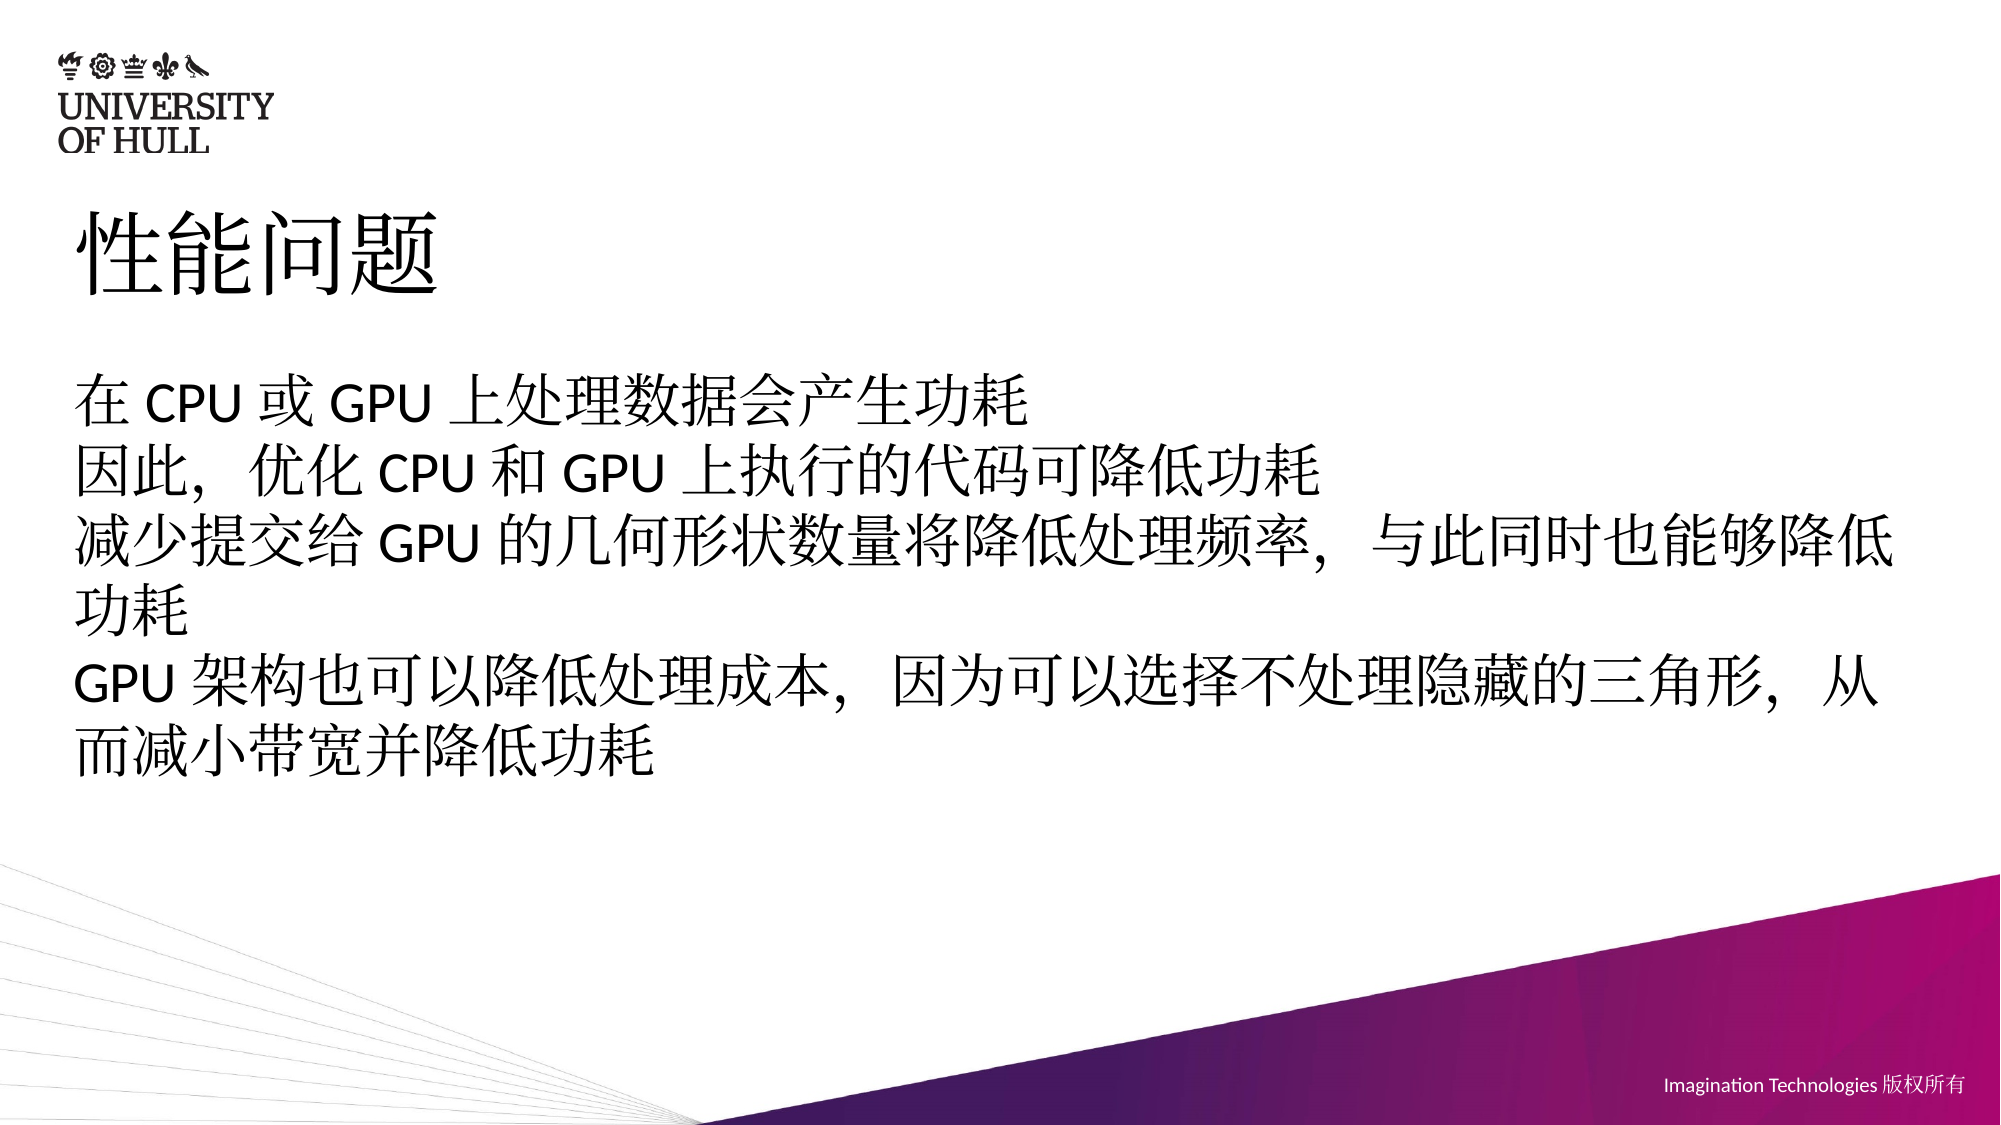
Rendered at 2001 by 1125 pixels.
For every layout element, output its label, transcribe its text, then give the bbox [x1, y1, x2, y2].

title 性能问题 [57, 178, 1931, 340]
picture [0, 0, 2000, 1125]
list 在CPU或GPU上处理数据会产生功耗 因此，优化CPU和GPU上执行的代码可降低功耗 减少提交给GPU的几何形状数量将降低处理频率，与此同时也能够降低功耗 GPU架构也可以降低处理成本，因为可以选择不处理隐藏的三角形，从而减小带宽并降低功耗 [57, 356, 1931, 1074]
